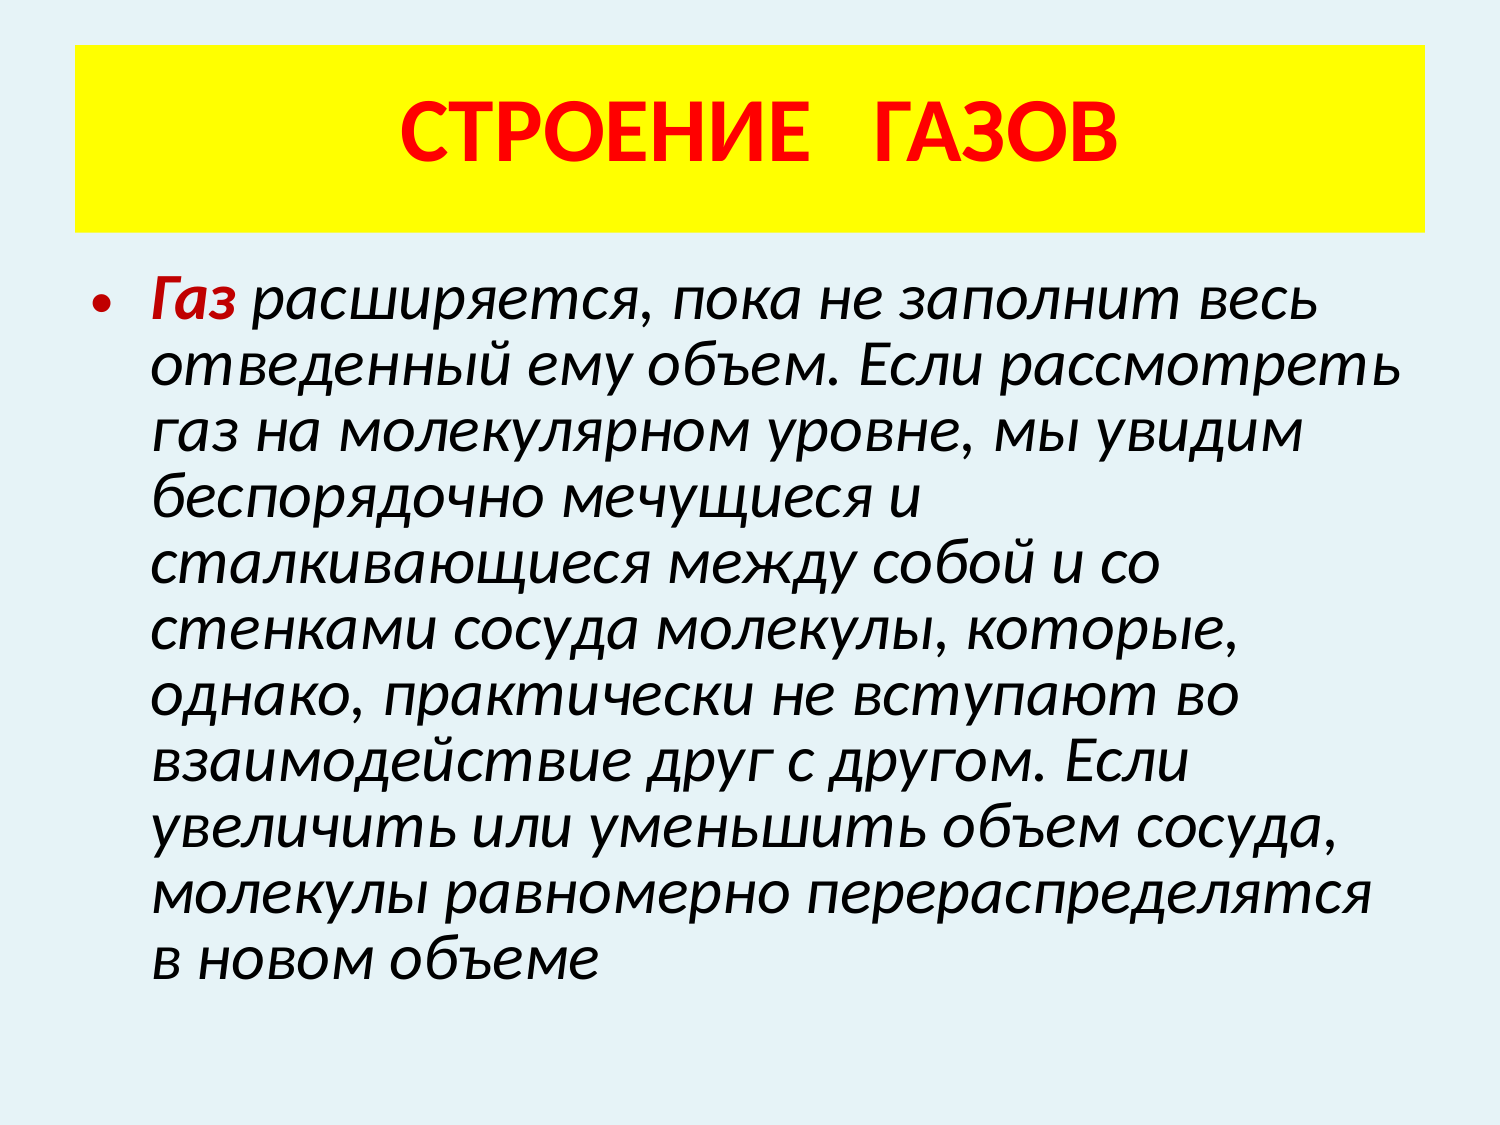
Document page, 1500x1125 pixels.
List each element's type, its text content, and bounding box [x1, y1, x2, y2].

list Газ расширяется, пока не заполнит весь отведенный ему объем. Если рассмотреть газ на молекулярном уровне, мы увидим беспорядочно мечущиеся и сталкивающиеся между собой и со стенками сосуда молекулы, которые, однако, практически не вступают во взаимодействие друг с другом. Если увеличить или уменьшить объем сосуда, молекулы равномерно перераспределятся в новом объеме [75, 262, 1425, 1005]
title СТРОЕНИЕ ГАЗОВ [75, 45, 1425, 233]
